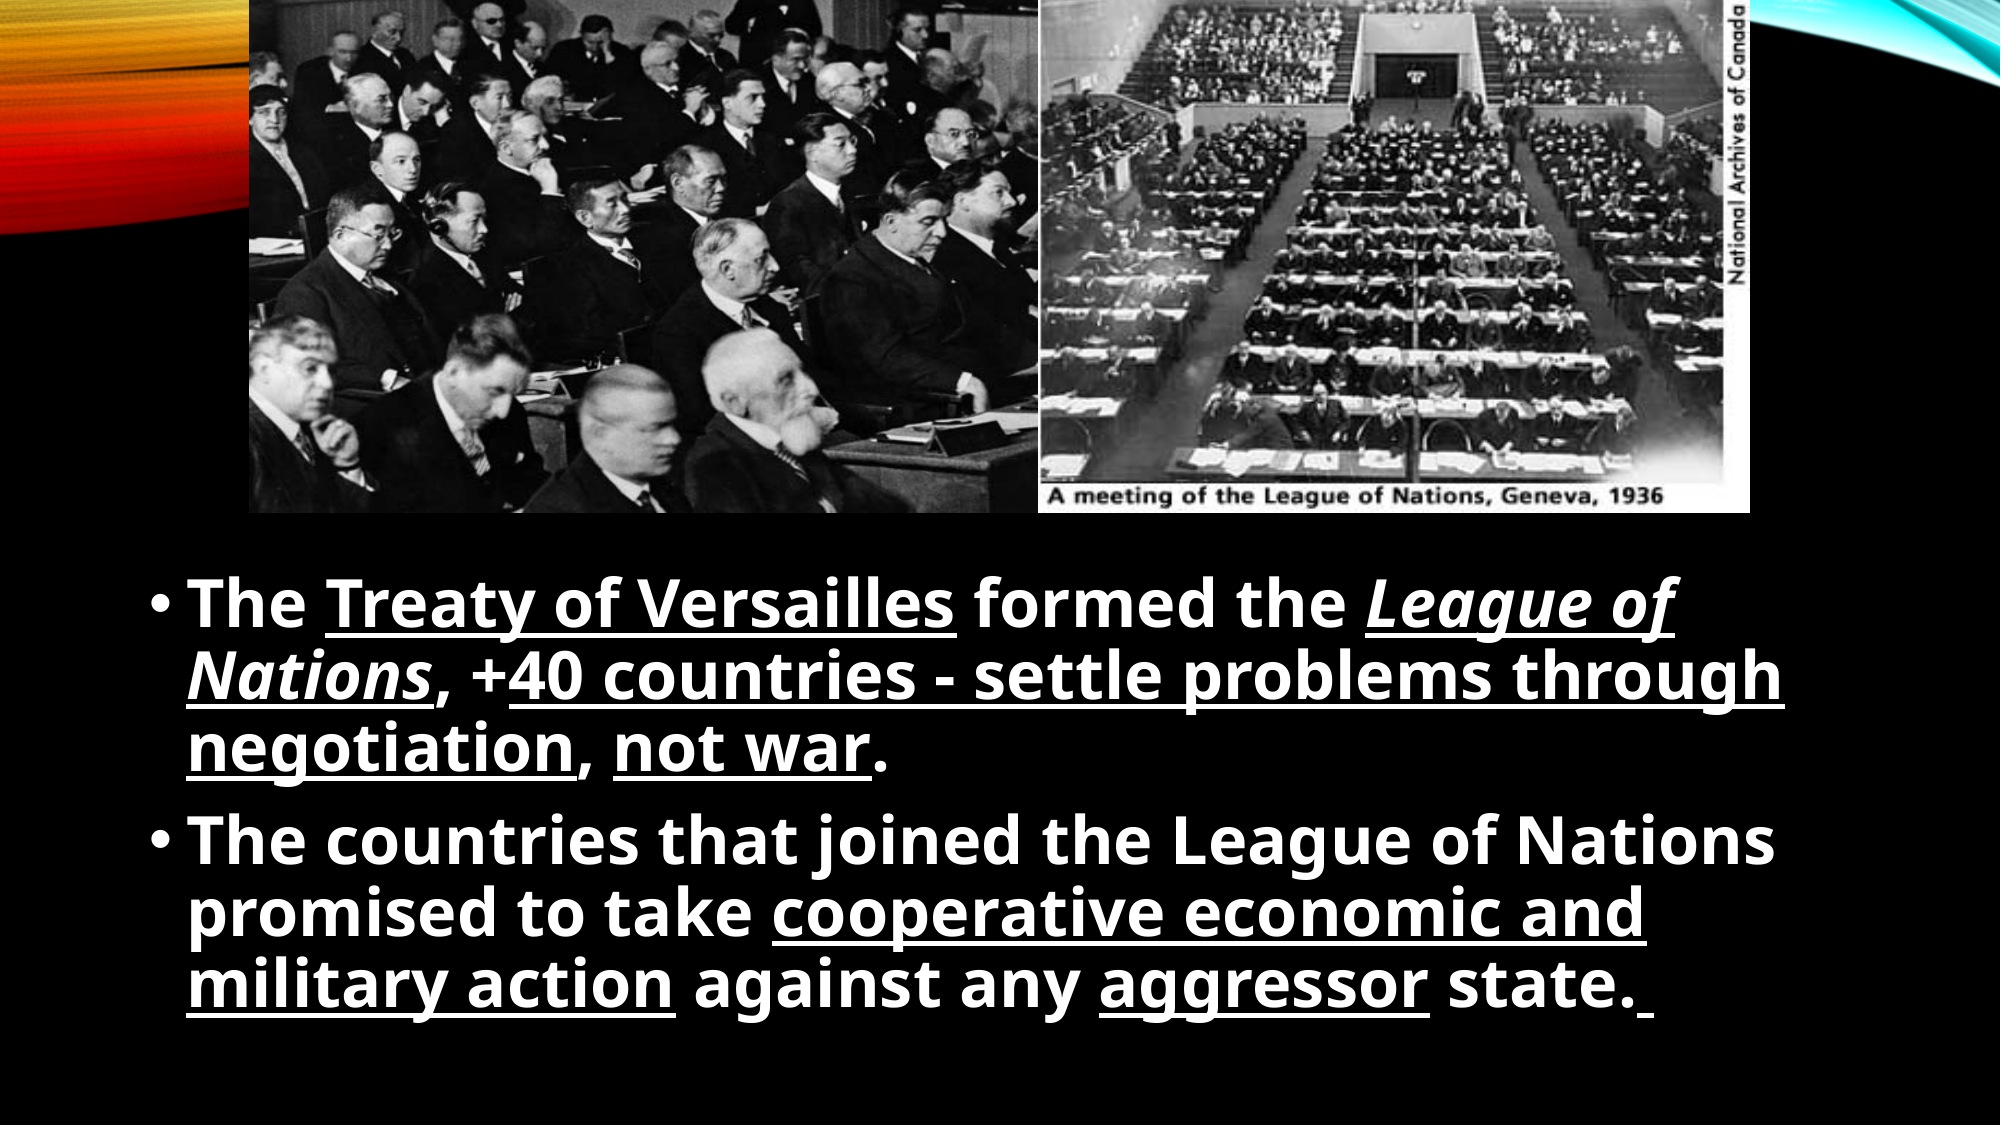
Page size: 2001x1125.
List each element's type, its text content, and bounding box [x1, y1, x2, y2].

list The Treaty of Versailles formed the League of Nations, +40 countries - settle problems through negotiation, not war. The countries that joined the League of Nations promised to take cooperative economic and military action against any aggressor state. [133, 562, 1895, 1125]
picture [0, 0, 2000, 513]
